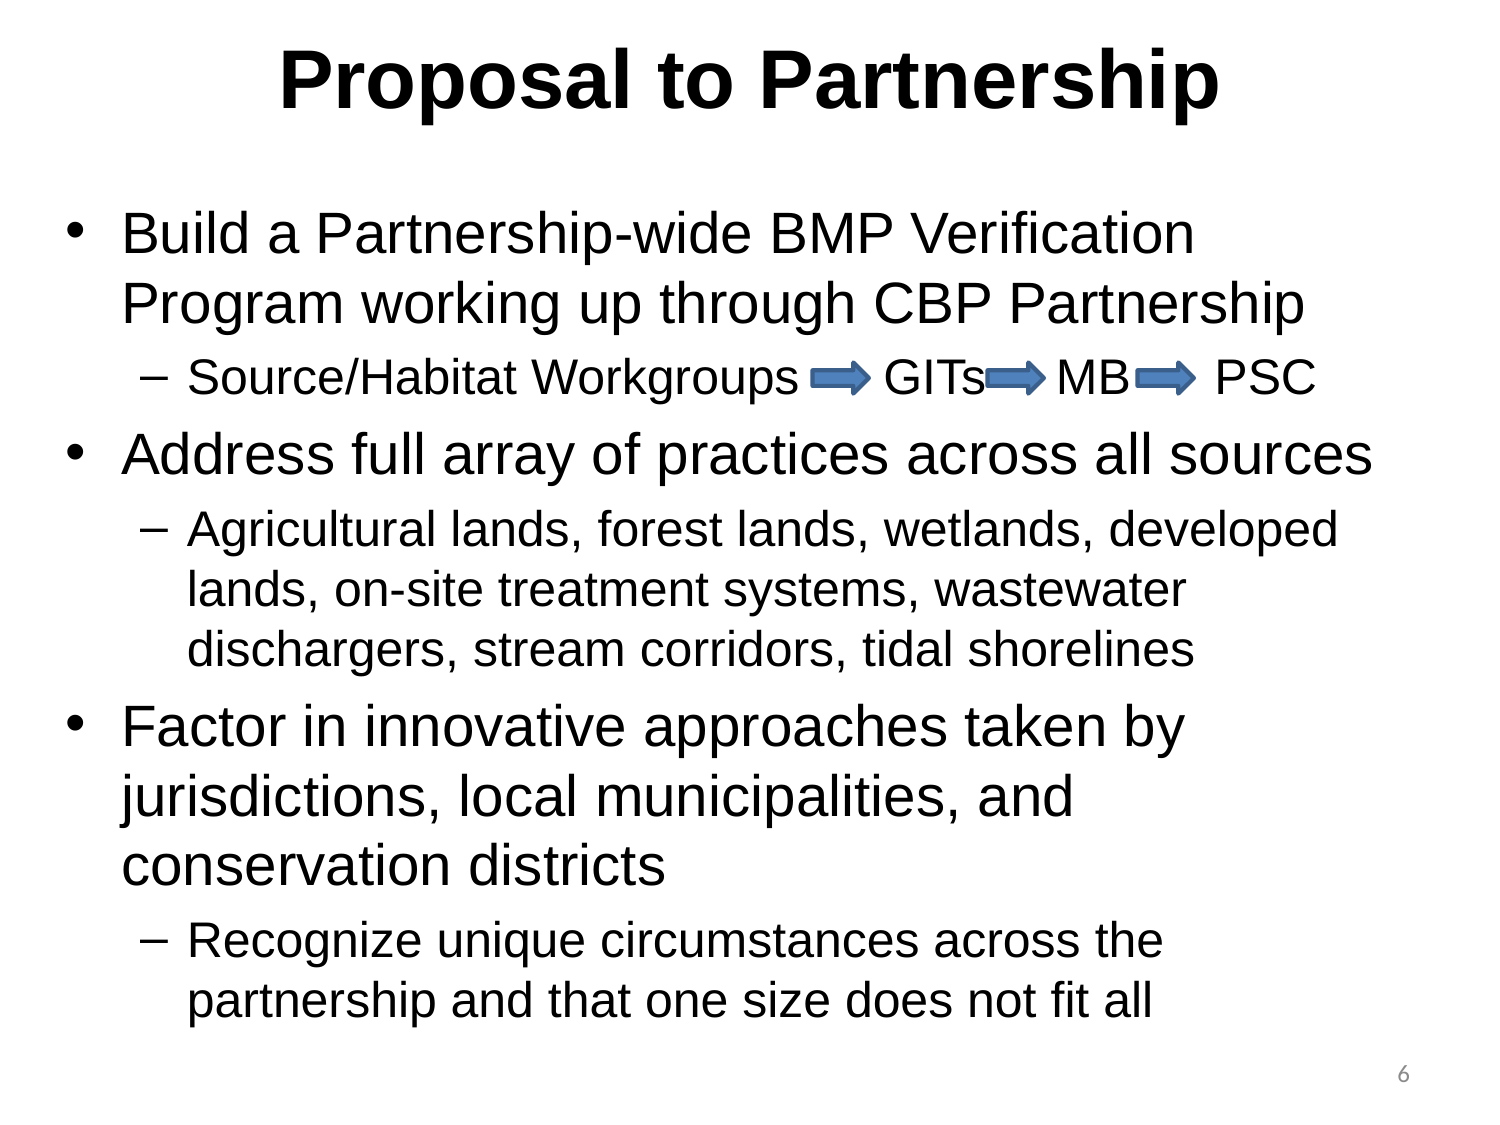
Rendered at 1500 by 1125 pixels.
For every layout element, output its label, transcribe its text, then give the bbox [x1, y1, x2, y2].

text_box [810, 360, 871, 396]
slide_number 6 [1074, 1042, 1425, 1103]
text_box [1135, 360, 1197, 396]
text_box [985, 360, 1047, 396]
title Proposal to Partnership [75, 0, 1425, 150]
list Build a Partnership-wide BMP Verification Program working up through CBP Partnership Source/Habitat Workgroups GITs MB PSC Address full array of practices across all sources Agricultural lands, forest lands, wetlands, developed lands, on-site treatment systems, wastewater dischargers, stream corridors, tidal shorelines Factor in innovative approaches taken by jurisdictions, local municipalities, and conservation districts Recognize unique circumstances across the partnership and that one size does not fit all [50, 187, 1438, 1050]
